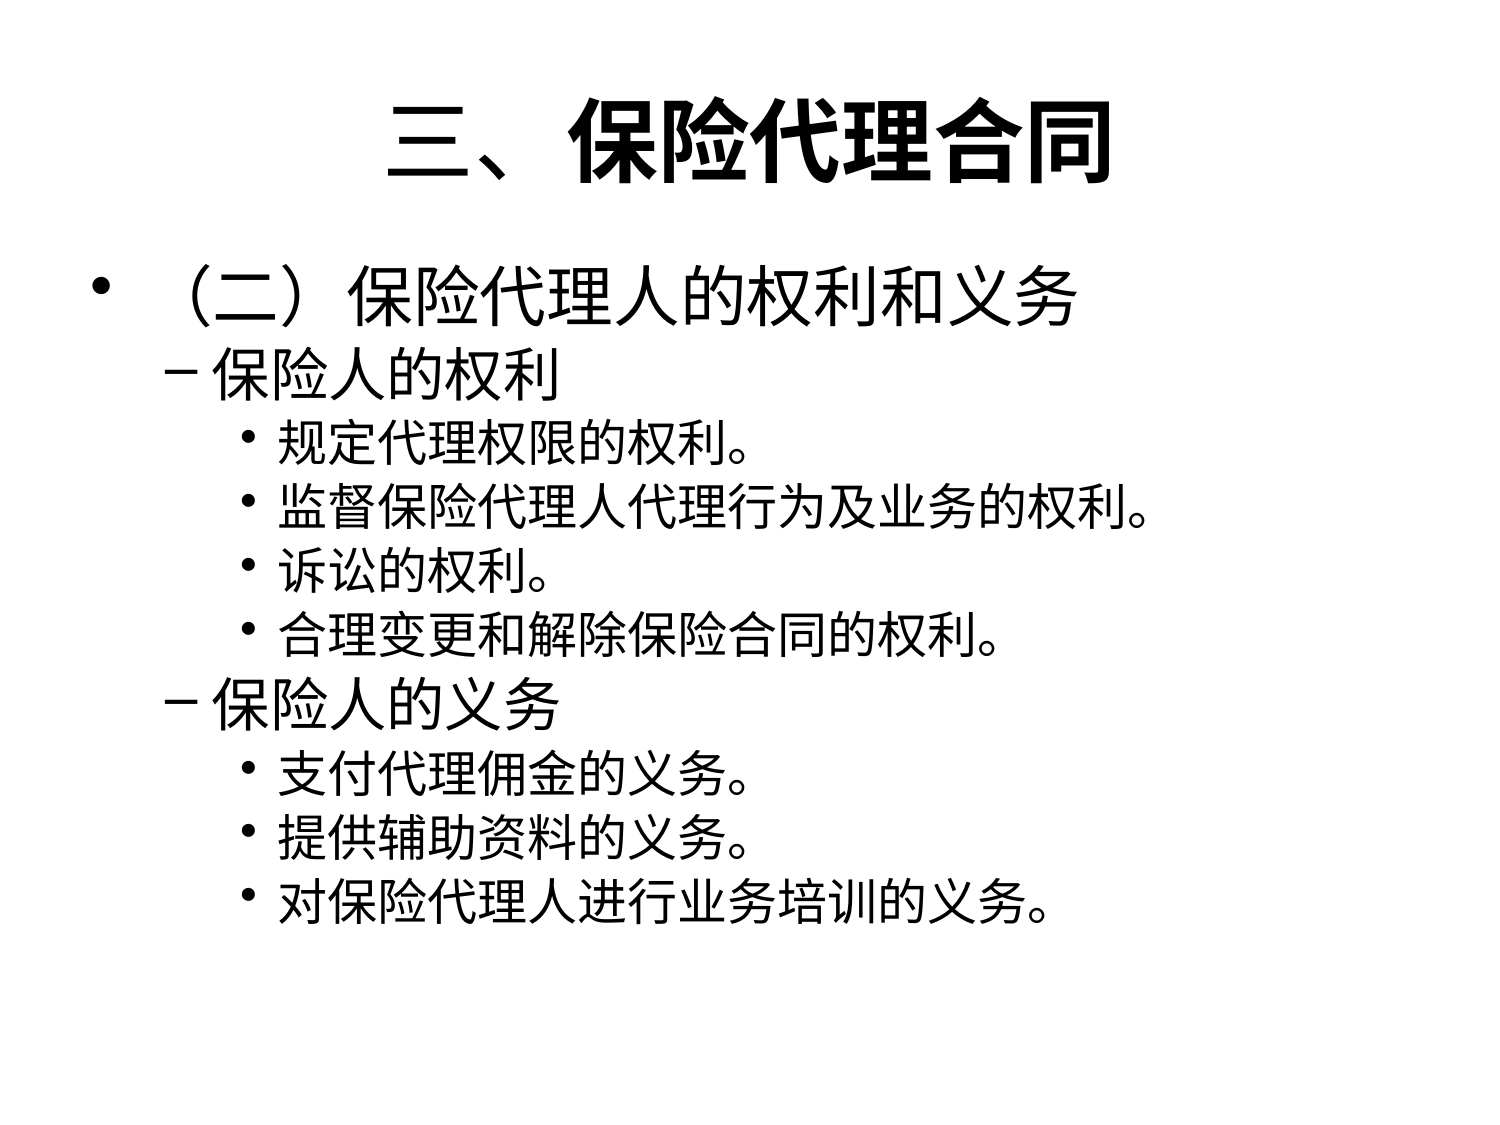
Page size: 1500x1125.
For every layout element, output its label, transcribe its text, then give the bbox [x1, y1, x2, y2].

list （二）保险代理人的权利和义务 保险人的权利 规定代理权限的权利。 监督保险代理人代理行为及业务的权利。 诉讼的权利。 合理变更和解除保险合同的权利。 保险人的义务 支付代理佣金的义务。 提供辅助资料的义务。 对保险代理人进行业务培训的义务。 [75, 262, 1425, 1005]
title 三、保险代理合同 [75, 45, 1425, 233]
